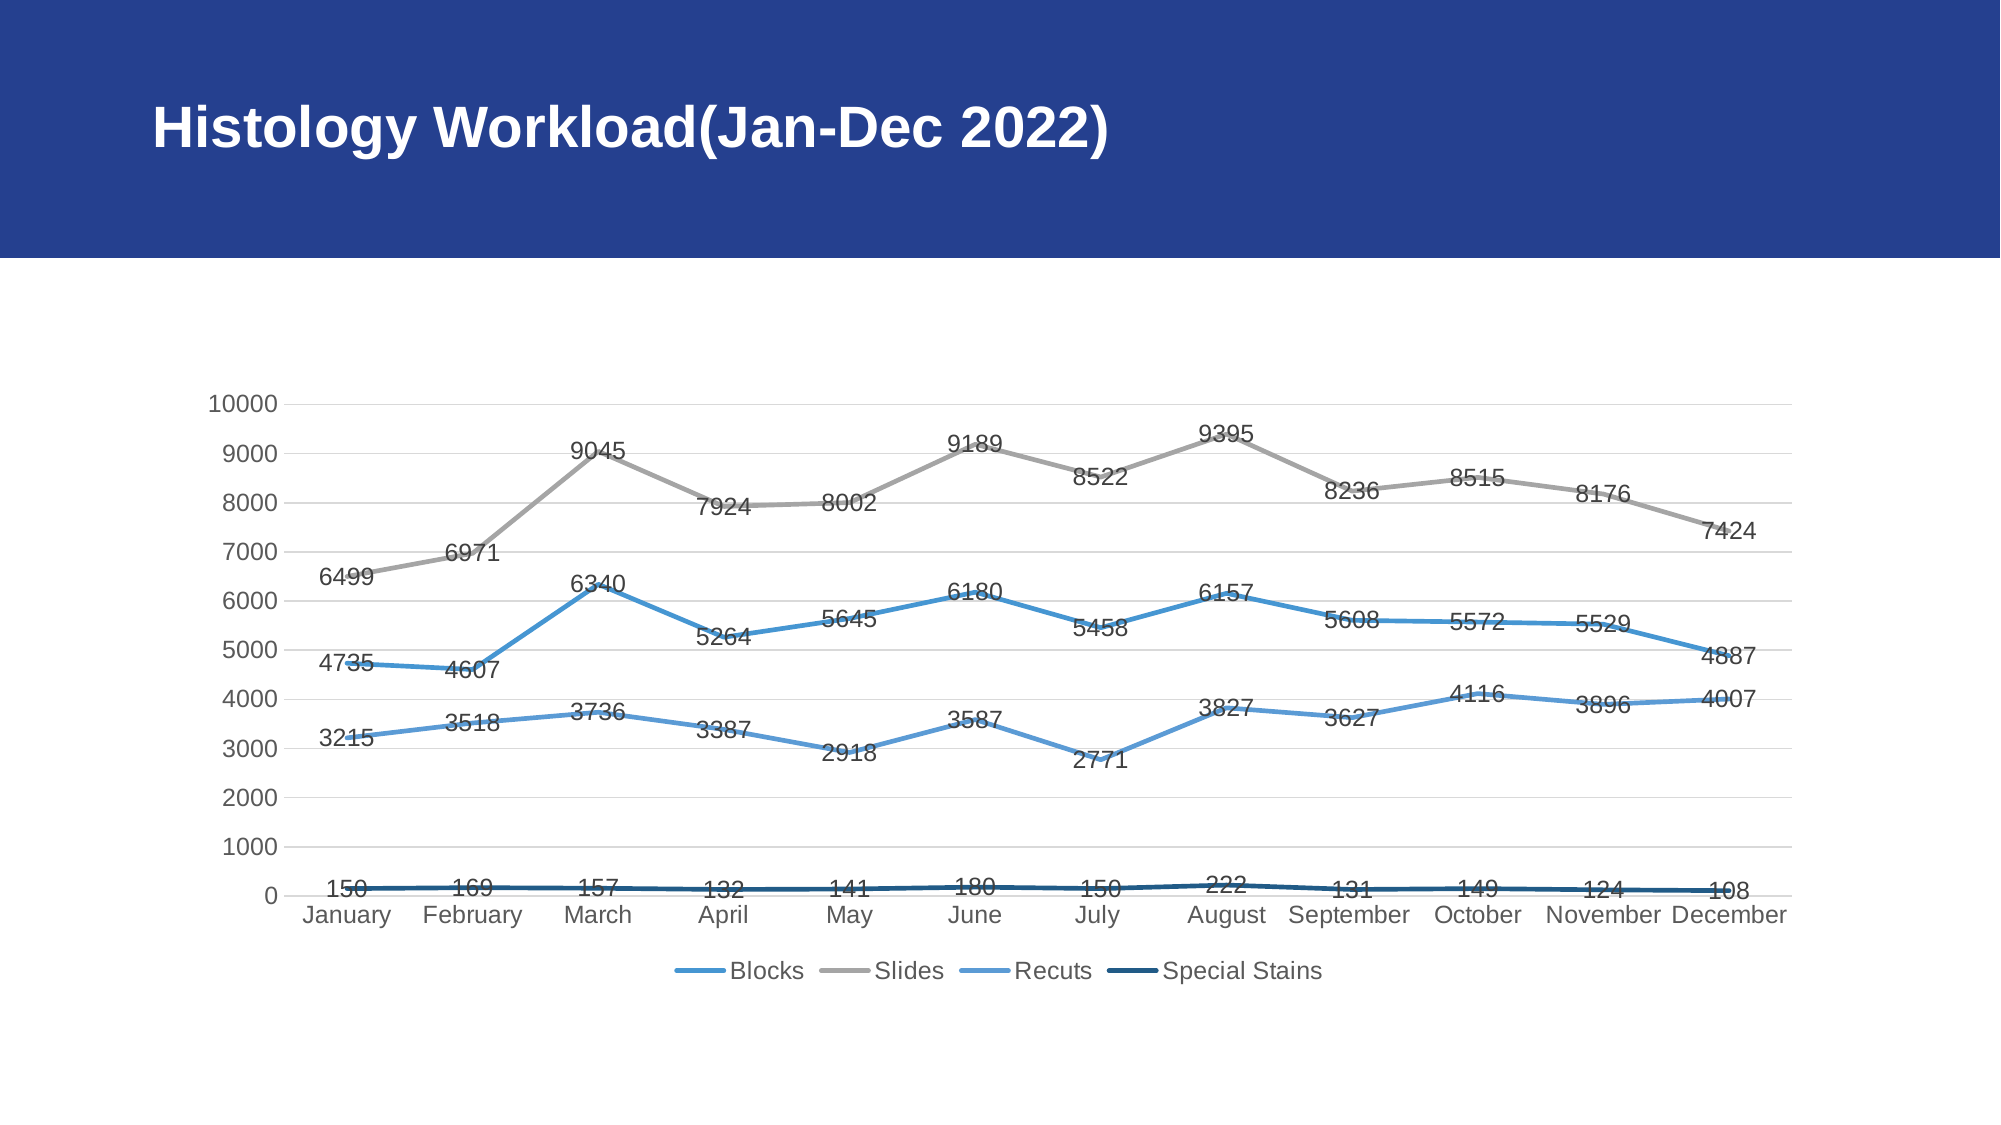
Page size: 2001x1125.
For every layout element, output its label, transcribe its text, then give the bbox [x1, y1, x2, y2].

chart [174, 378, 1826, 991]
title Histology Workload(Jan-Dec 2022) [137, 20, 1863, 238]
